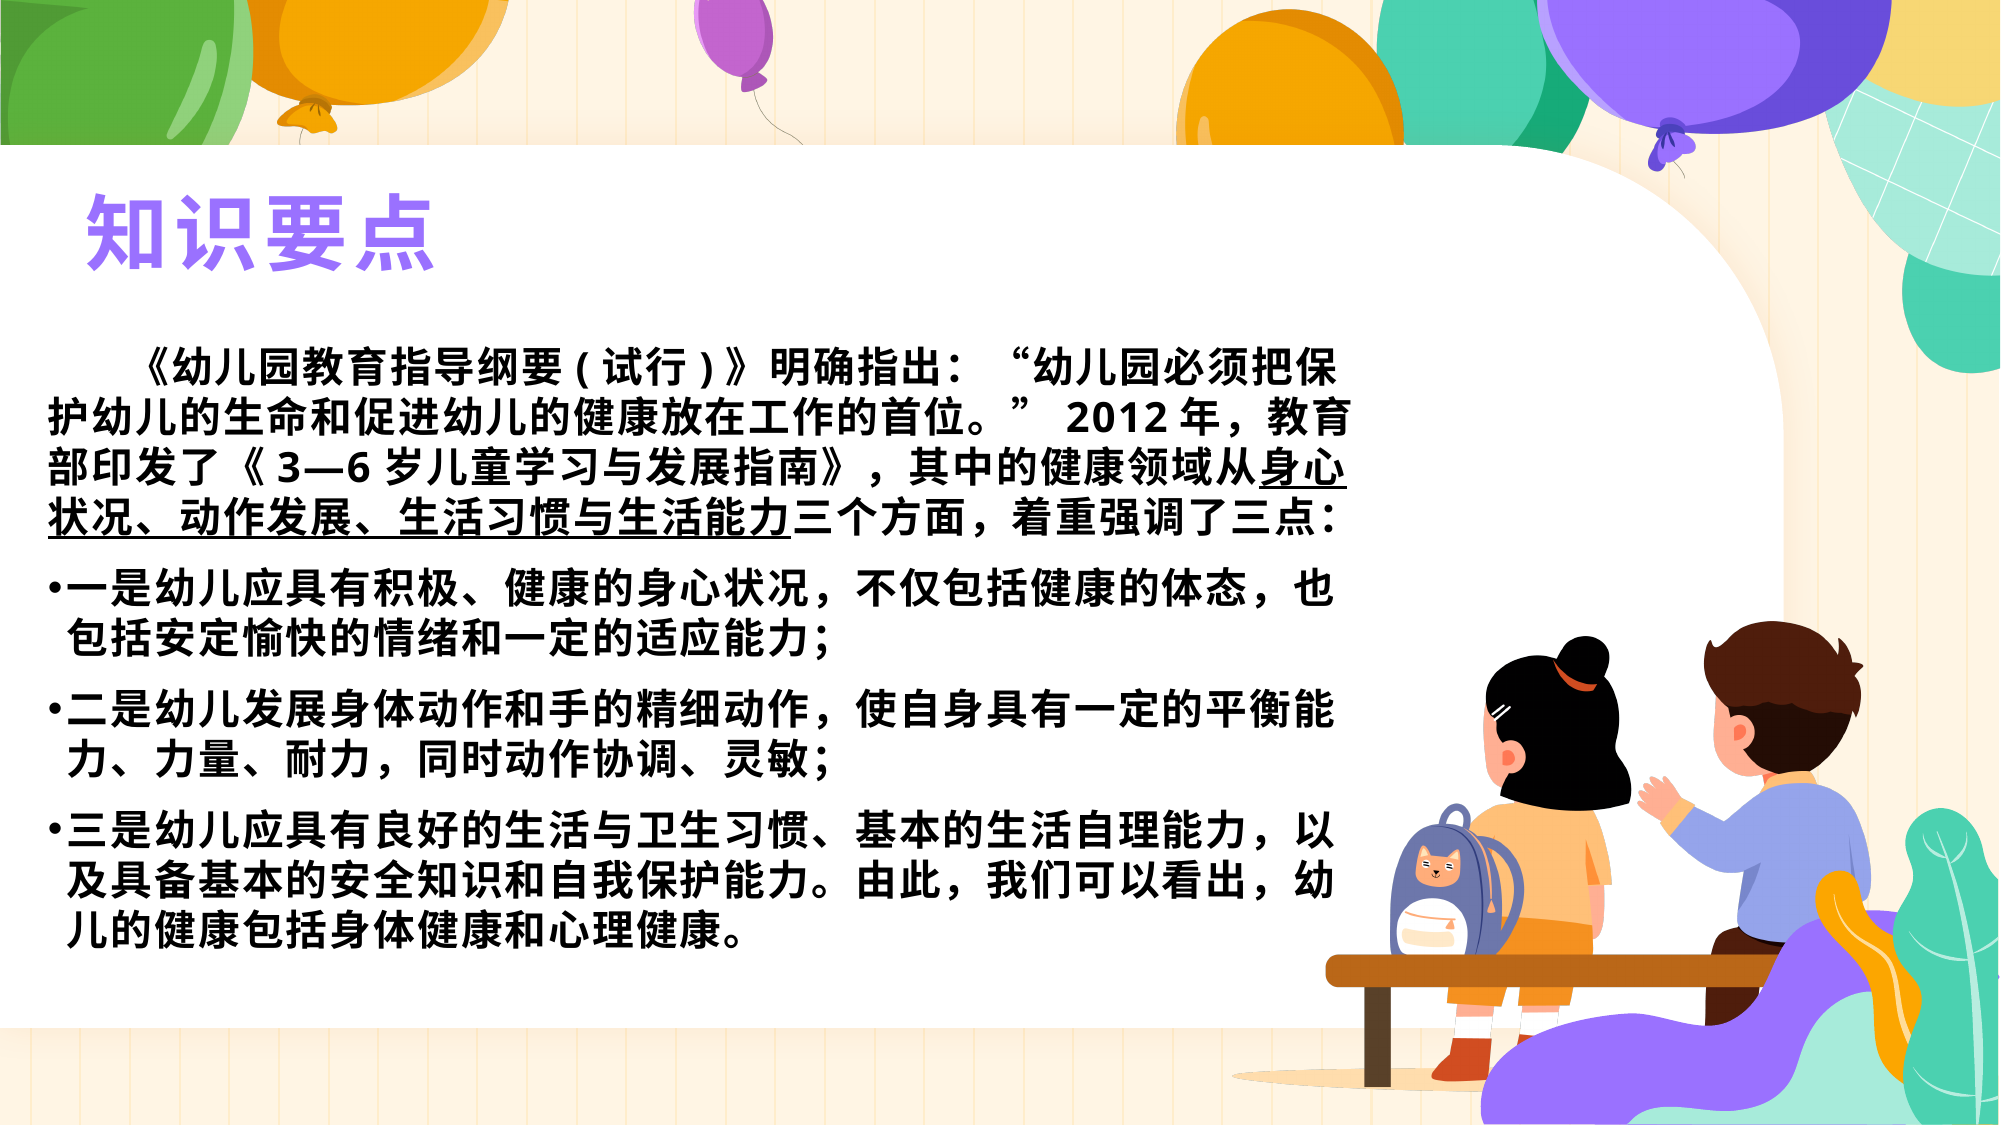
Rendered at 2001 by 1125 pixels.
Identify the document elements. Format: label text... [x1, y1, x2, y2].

picture [669, 0, 844, 145]
list 《幼儿园教育指导纲要(试行)》明确指出：“幼儿园必须把保护幼儿的生命和促进幼儿的健康放在工作的首位。”2012年，教育部印发了《3—6岁儿童学习与发展指南》，其中的健康领域从身心状况、动作发展、生活习惯与生活能力三个方面，着重强调了三点： 一是幼儿应具有积极、健康的身心状况，不仅包括健康的体态，也包括安定愉快的情绪和一定的适应能力； 二是幼儿发展身体动作和手的精细动作，使自身具有一定的平衡能力、力量、耐力，同时动作协调、灵敏； 三是幼儿应具有良好的生活与卫生习惯、基本的生活自理能力，以及具备基本的安全知识和自我保护能力。由此，我们可以看出，幼儿的健康包括身体健康和心理健康。 [48, 345, 1379, 950]
title 知识要点 [85, 152, 632, 311]
picture [1232, 621, 1918, 1092]
picture [0, 0, 509, 145]
picture [1176, 0, 2001, 390]
